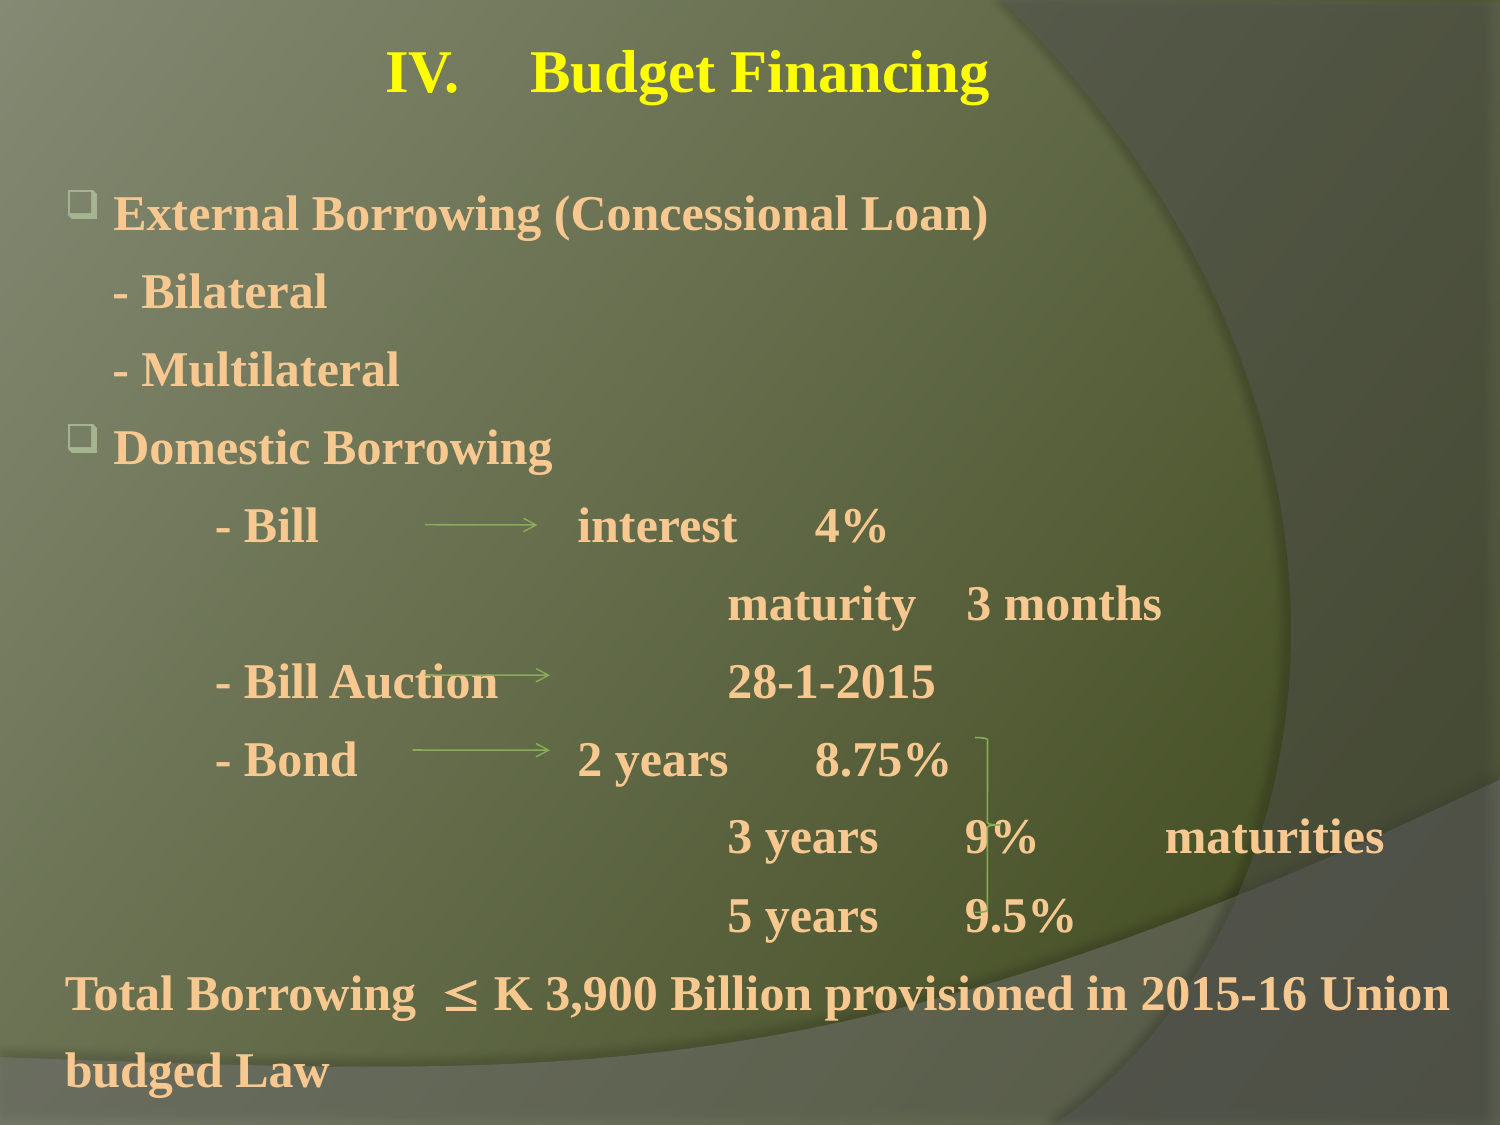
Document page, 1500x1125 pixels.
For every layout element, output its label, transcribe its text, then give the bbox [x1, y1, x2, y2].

text_box [974, 736, 1001, 914]
text_box IV. Budget Financing [75, 24, 1300, 113]
text_box External Borrowing (Concessional Loan) - Bilateral - Multilateral Domestic Borrowing - Bill interest 4% maturity 3 months - Bill Auction 28-1-2015 - Bond 2 years 8.75% 3 years 9% maturities 5 years 9.5% Total Borrowing  K 3,900 Billion provisioned in 2015-16 Union budged Law [50, 162, 1500, 1125]
